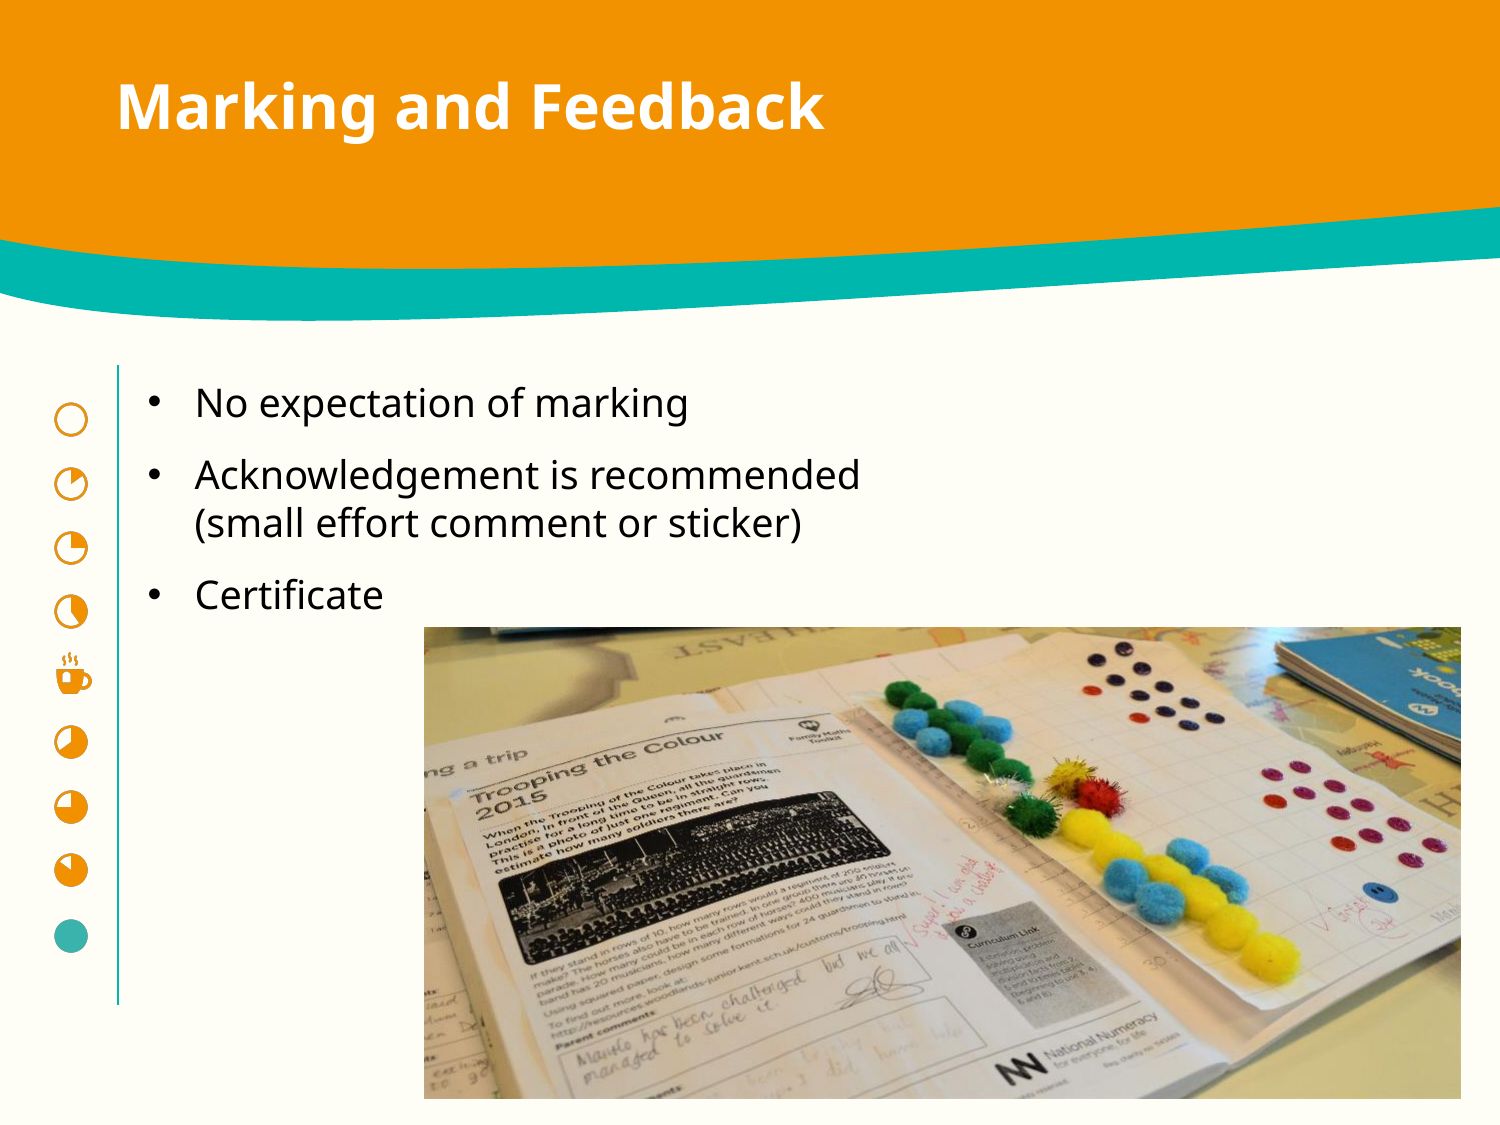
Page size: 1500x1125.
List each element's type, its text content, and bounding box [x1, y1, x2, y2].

picture [49, 463, 92, 506]
picture [49, 849, 92, 891]
text_box No expectation of marking Acknowledgement is recommended (small effort comment or sticker) Certificate [132, 370, 943, 625]
picture [49, 786, 92, 828]
picture [47, 646, 101, 700]
picture [424, 627, 1461, 1099]
picture [49, 590, 92, 633]
picture [49, 721, 92, 763]
list Marking and Feedback [100, 67, 1411, 258]
picture [49, 398, 92, 441]
picture [49, 915, 92, 957]
picture [49, 527, 92, 570]
